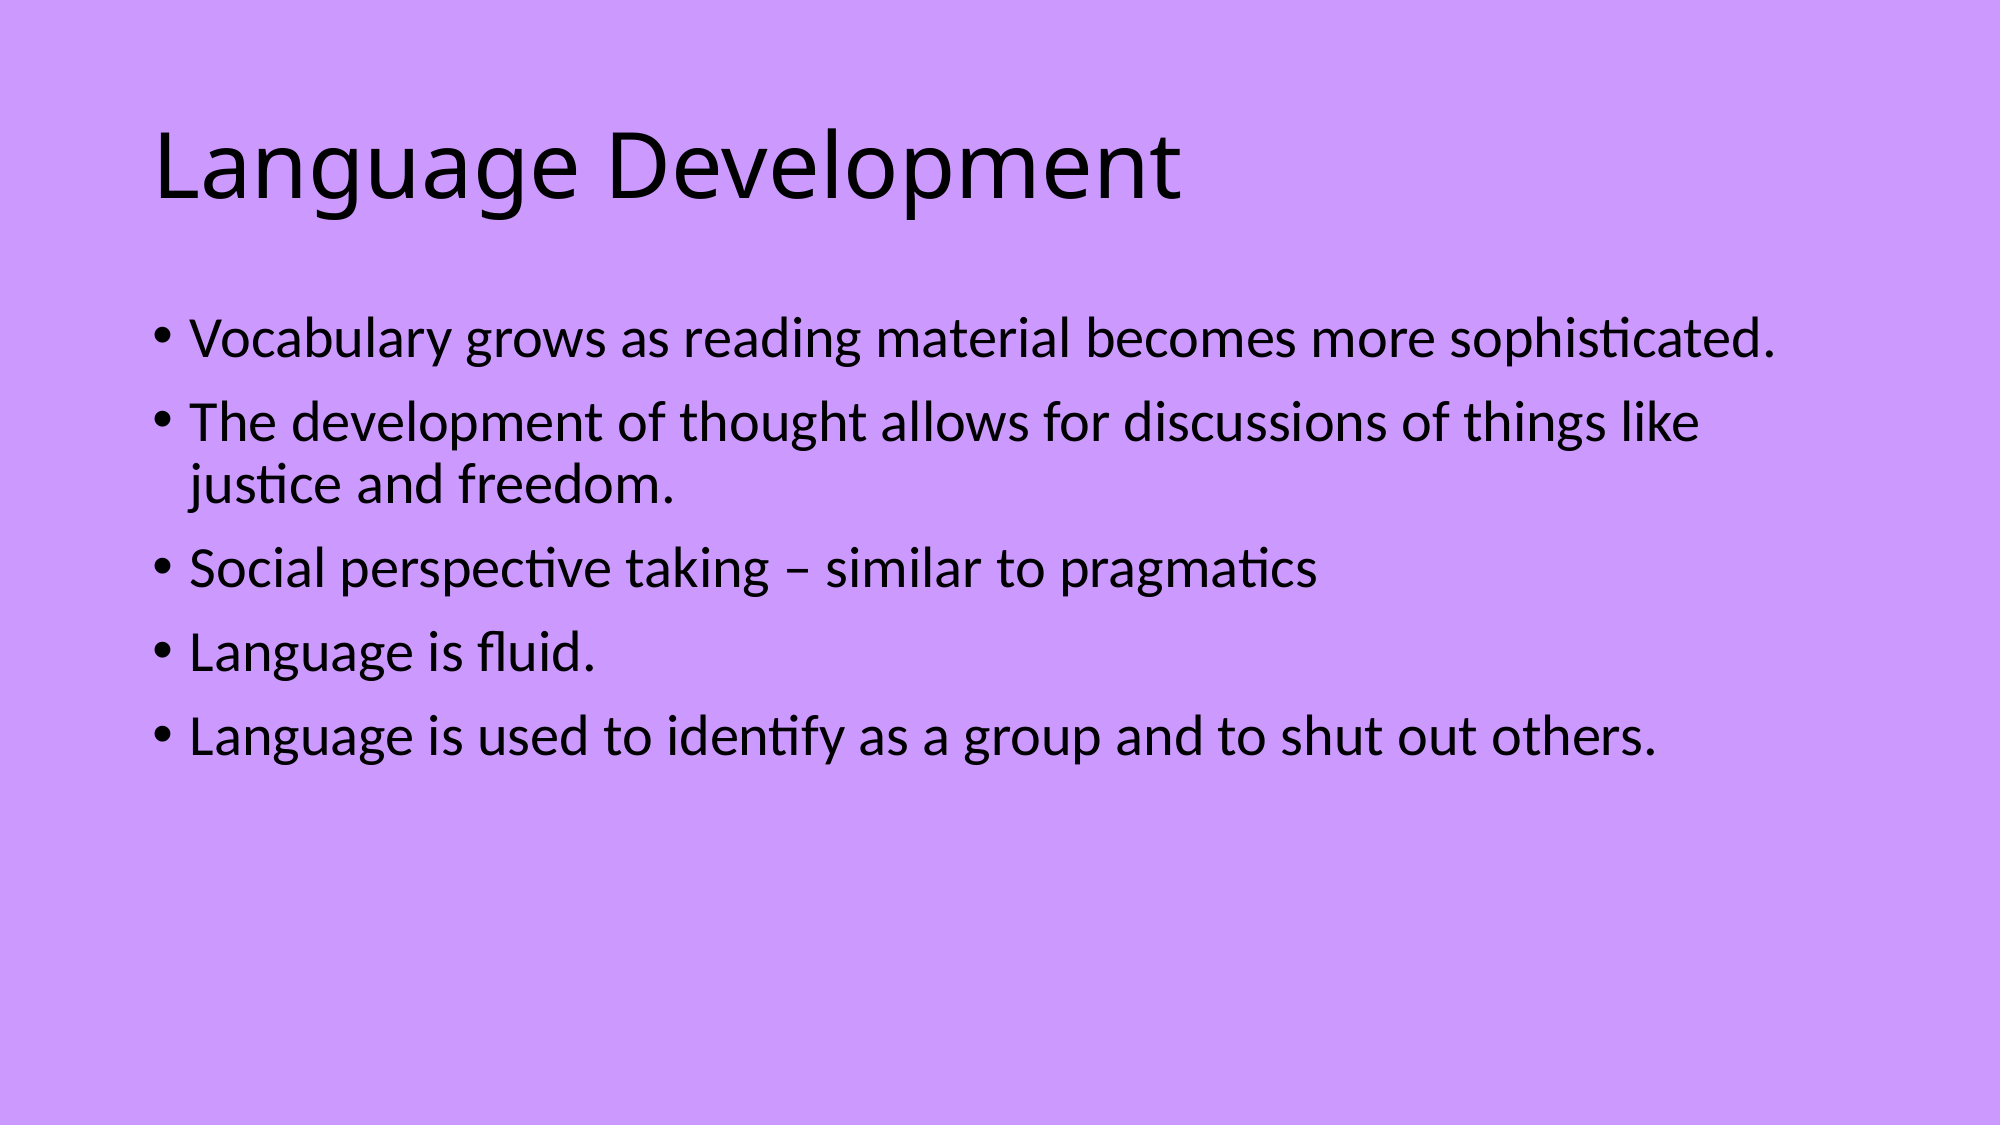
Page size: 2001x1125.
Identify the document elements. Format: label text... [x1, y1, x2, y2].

title Language Development [137, 59, 1863, 278]
list Vocabulary grows as reading material becomes more sophisticated. The development of thought allows for discussions of things like justice and freedom. Social perspective taking – similar to pragmatics Language is fluid. Language is used to identify as a group and to shut out others. [137, 299, 1863, 1014]
